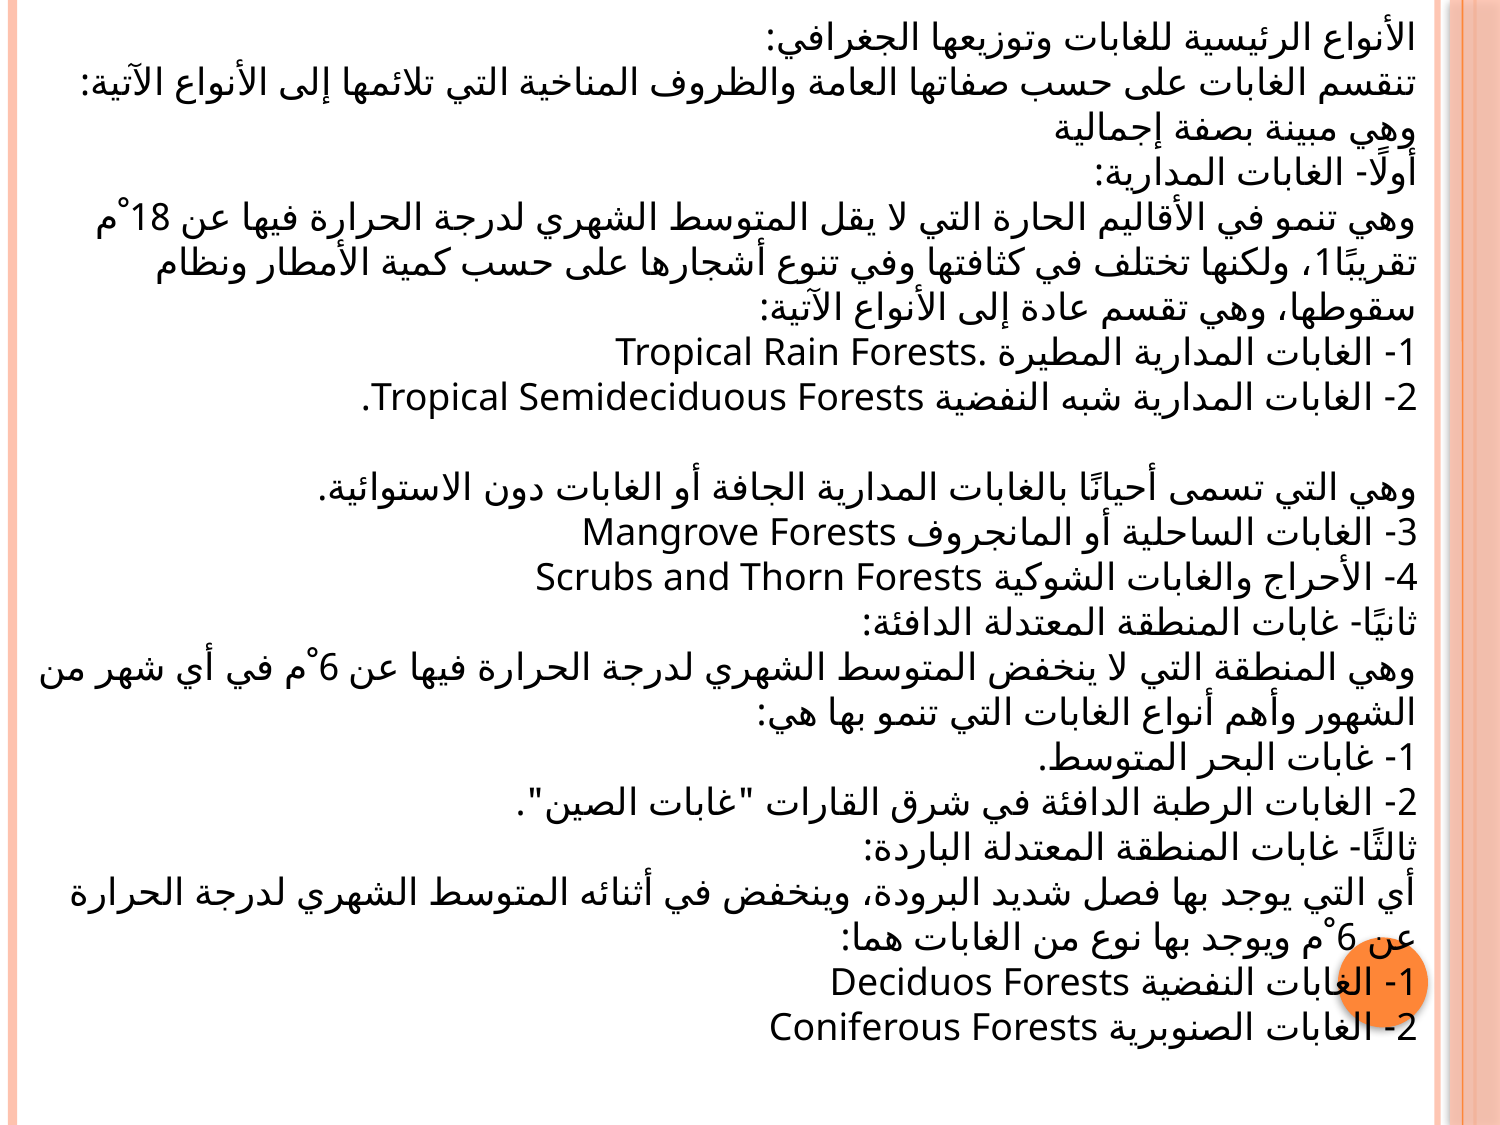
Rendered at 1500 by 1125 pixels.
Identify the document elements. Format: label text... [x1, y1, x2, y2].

text_box الأنواع الرئيسية للغابات وتوزيعها الجغرافي: تنقسم الغابات على حسب صفاتها العامة والظروف المناخية التي تلائمها إلى الأنواع الآتية: وهي مبينة بصفة إجمالية أولًا- الغابات المدارية: وهي تنمو في الأقاليم الحارة التي لا يقل المتوسط الشهري لدرجة الحرارة فيها عن 18 ْم تقريبًا1، ولكنها تختلف في كثافتها وفي تنوع أشجارها على حسب كمية الأمطار ونظام سقوطها، وهي تقسم عادة إلى الأنواع الآتية: 1- الغابات المدارية المطيرة Tropical Rain Forests. 2- الغابات المدارية شبه النفضية Tropical Semideciduous Forests. وهي التي تسمى أحيانًا بالغابات المدارية الجافة أو الغابات دون الاستوائية. 3- الغابات الساحلية أو المانجروف Mangrove Forests 4- الأحراج والغابات الشوكية Scrubs and Thorn Forests ثانيًا- غابات المنطقة المعتدلة الدافئة: وهي المنطقة التي لا ينخفض المتوسط الشهري لدرجة الحرارة فيها عن 6 ْم في أي شهر من الشهور وأهم أنواع الغابات التي تنمو بها هي: 1- غابات البحر المتوسط. 2- الغابات الرطبة الدافئة في شرق القارات "غابات الصين". ثالثًا- غابات المنطقة المعتدلة الباردة: أي التي يوجد بها فصل شديد البرودة، وينخفض في أثنائه المتوسط الشهري لدرجة الحرارة عن 6 ْم ويوجد بها نوع من الغابات هما: 1- الغابات النفضية Deciduos Forests 2- الغابات الصنوبرية Coniferous Forests [7, 5, 1433, 1101]
